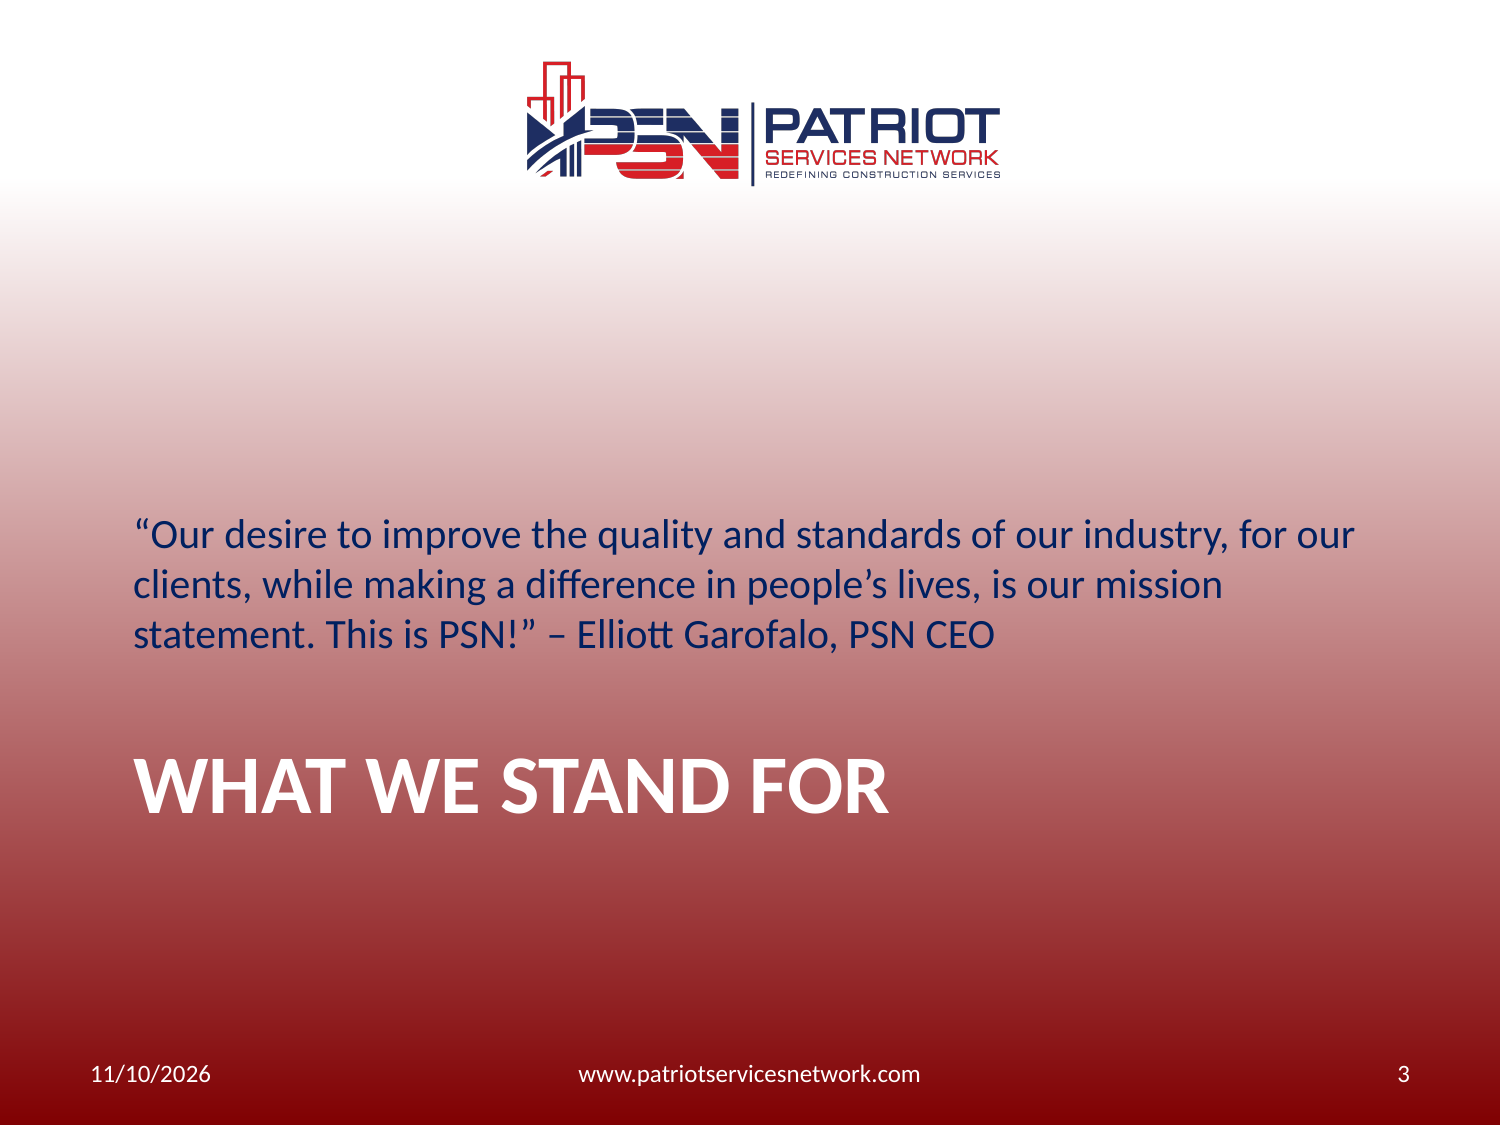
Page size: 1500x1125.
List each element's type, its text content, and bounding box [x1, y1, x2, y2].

list “Our desire to improve the quality and standards of our industry, for our clients, while making a difference in people’s lives, is our mission statement. This is PSN!” – Elliott Garofalo, PSN CEO [118, 476, 1394, 722]
footer www.patriotservicesnetwork.com [512, 1042, 988, 1103]
title What we stand for [118, 722, 1394, 947]
picture [438, 0, 1062, 245]
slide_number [75, 1042, 425, 1103]
slide_number 3 [1074, 1042, 1425, 1103]
